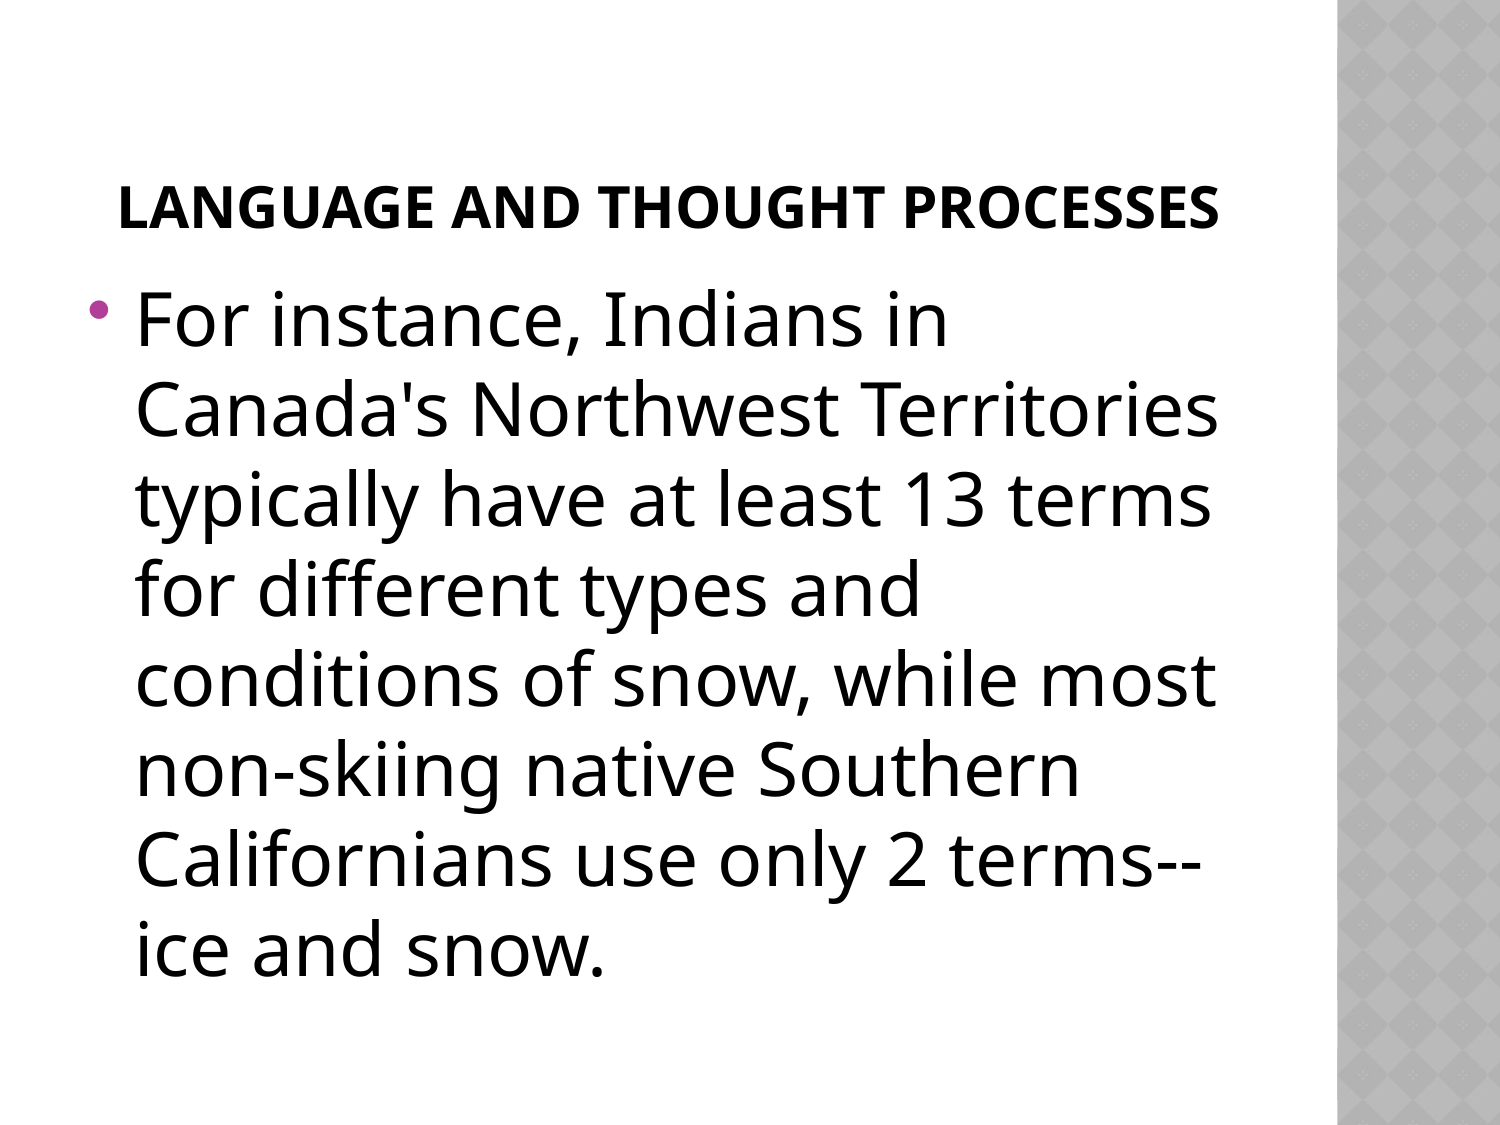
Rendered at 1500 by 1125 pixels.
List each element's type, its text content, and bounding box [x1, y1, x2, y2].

title Language and thought processes [75, 52, 1263, 240]
list For instance, Indians in Canada's Northwest Territories typically have at least 13 terms for different types and conditions of snow, while most non-skiing native Southern Californians use only 2 terms--ice and snow. [75, 264, 1263, 1059]
